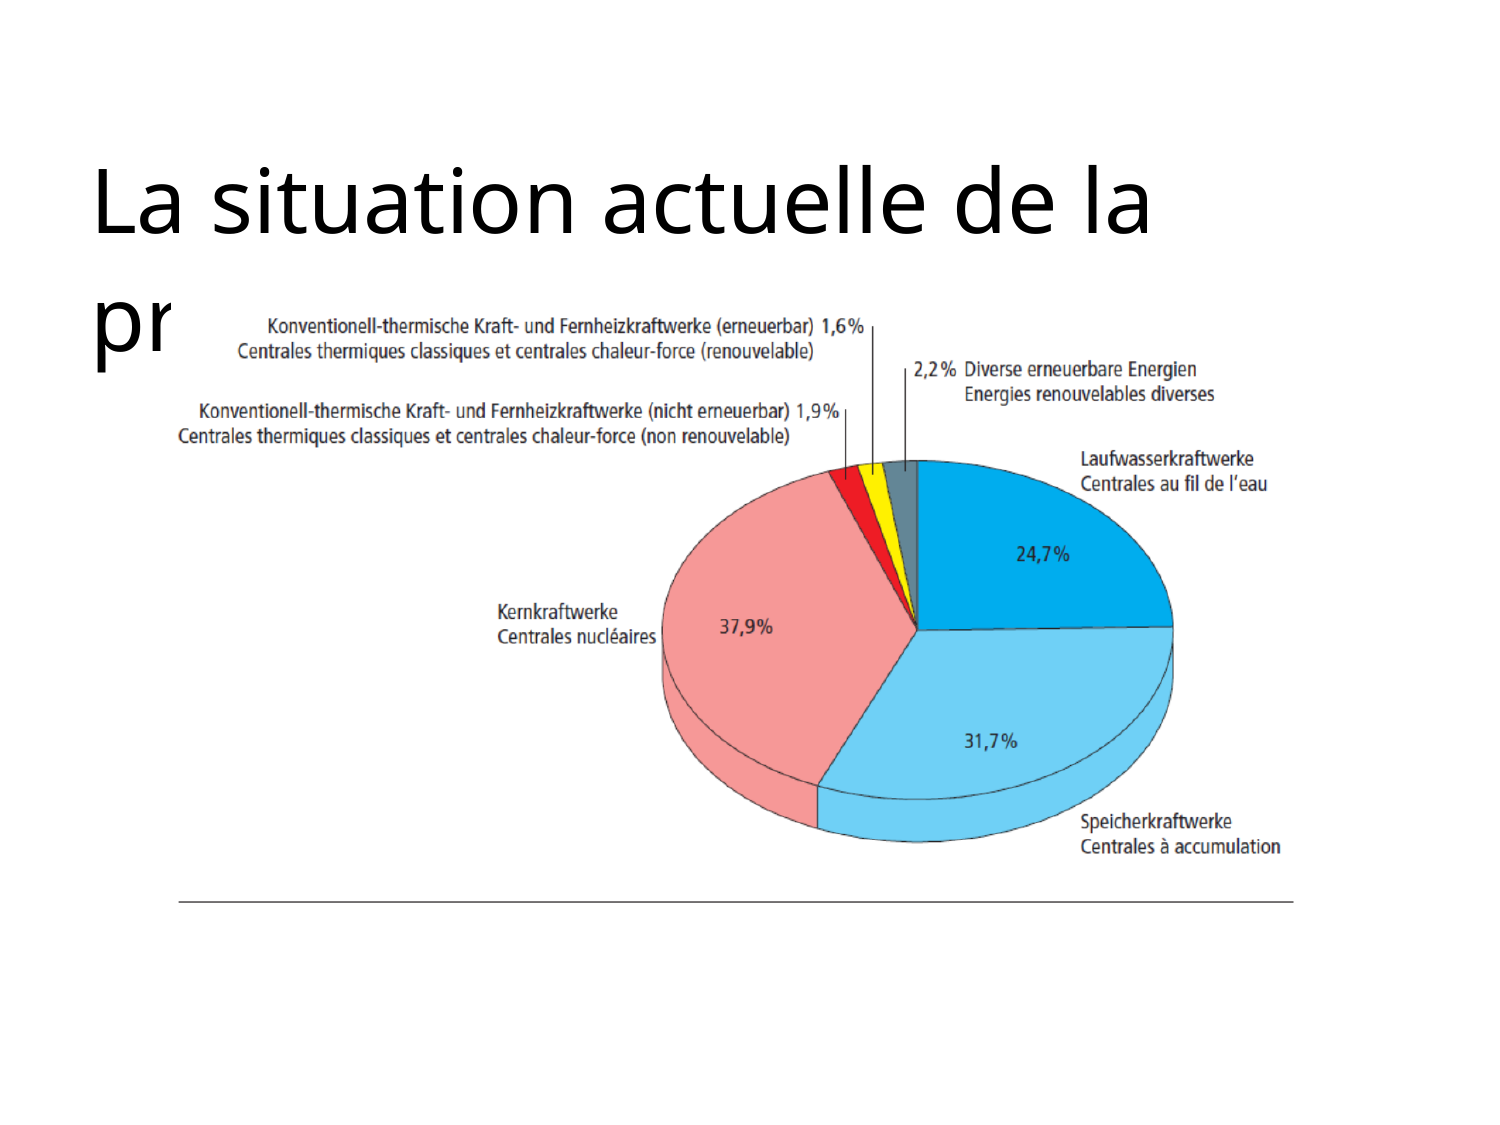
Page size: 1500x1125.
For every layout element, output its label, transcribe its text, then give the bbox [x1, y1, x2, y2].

list La situation actuelle de la production [75, 125, 1425, 1005]
picture [170, 255, 1299, 909]
